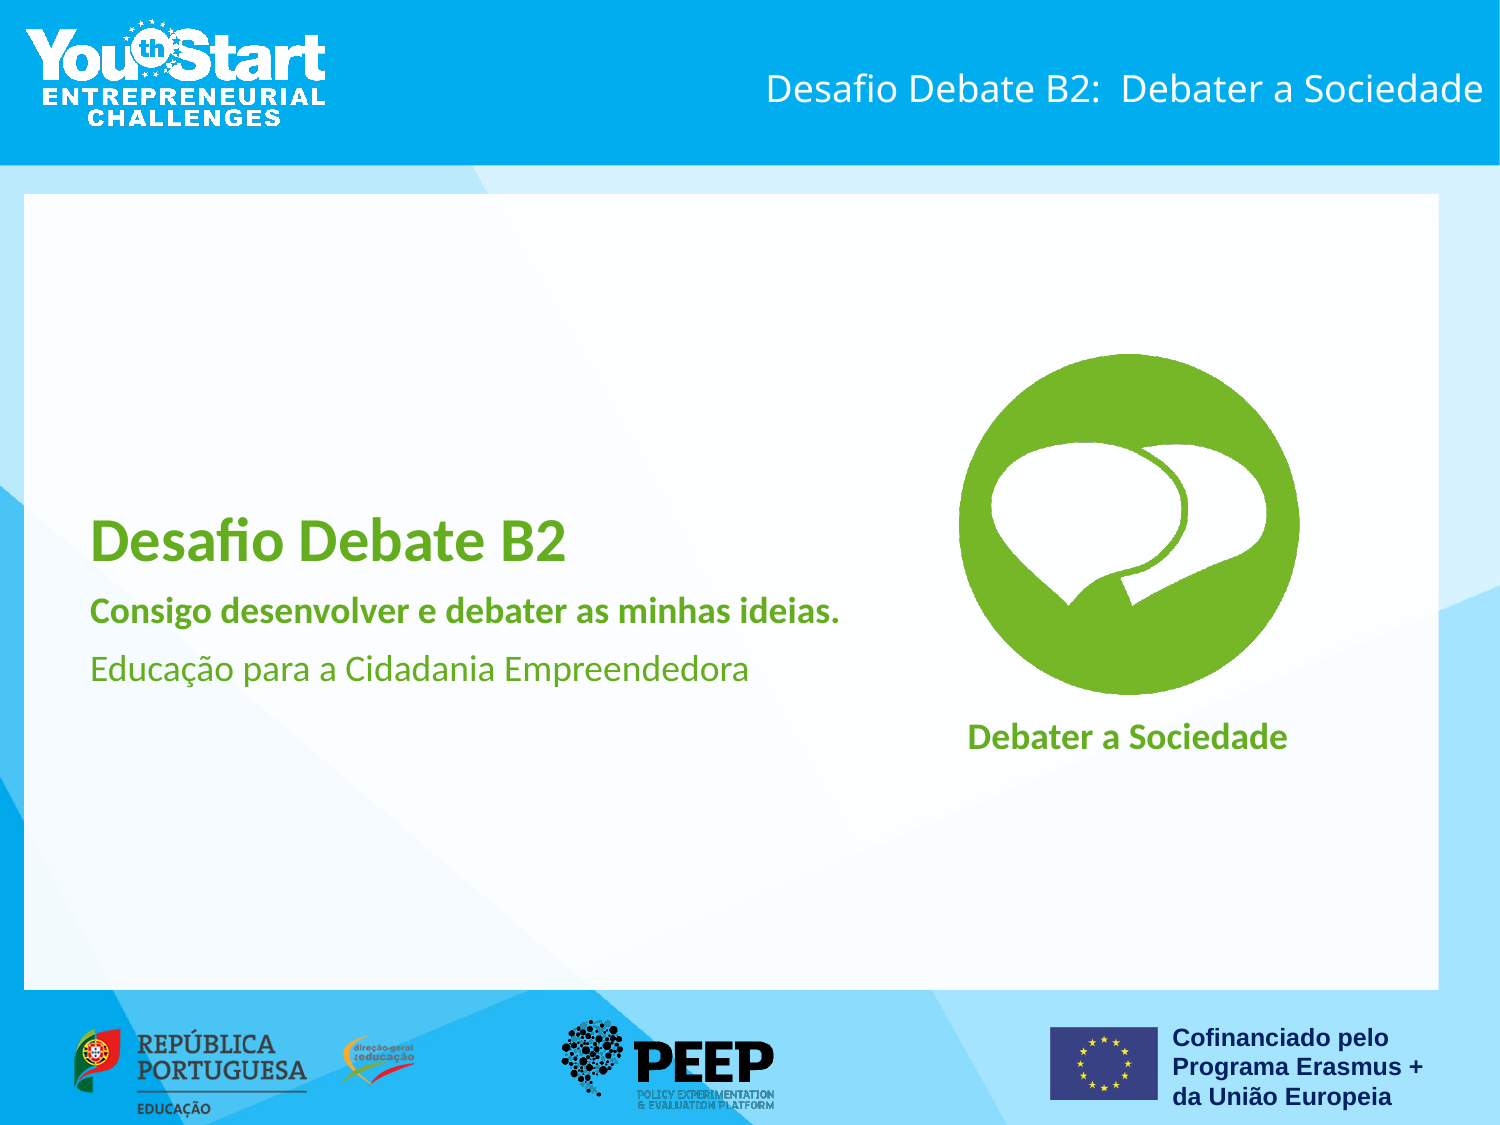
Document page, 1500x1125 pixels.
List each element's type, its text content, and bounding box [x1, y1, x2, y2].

text_box Desafio Debate B2: Debater a Sociedade [0, 0, 1500, 168]
picture [200, 89, 214, 104]
picture [222, 89, 234, 104]
picture [262, 89, 275, 104]
picture [0, 168, 1500, 1125]
picture [63, 89, 78, 104]
picture [103, 46, 137, 80]
picture [142, 89, 155, 104]
picture [161, 89, 175, 104]
picture [64, 46, 100, 80]
picture [168, 110, 180, 126]
picture [151, 110, 163, 126]
picture [901, 298, 1355, 753]
picture [78, 1078, 92, 1092]
picture [226, 110, 241, 126]
picture [129, 110, 146, 126]
text_box Cofinanciado pelo Programa Erasmus + da União Europeia [1157, 1013, 1469, 1119]
picture [204, 110, 219, 126]
picture [292, 89, 307, 104]
picture [109, 110, 124, 126]
picture [75, 1030, 120, 1082]
picture [89, 110, 103, 126]
picture [44, 89, 57, 104]
picture [83, 89, 98, 104]
picture [313, 89, 324, 104]
picture [240, 89, 255, 105]
text_box Desafio Debate B2 Consigo desenvolver e debater as minhas ideias. Educação para a Cidadania Empreendedora [75, 300, 919, 887]
picture [27, 30, 75, 79]
picture [211, 36, 270, 80]
text_box [22, 192, 1441, 992]
picture [186, 110, 199, 126]
picture [104, 89, 117, 104]
text_box Debater a Sociedade [820, 704, 1436, 765]
picture [247, 110, 260, 126]
picture [276, 36, 324, 80]
picture [132, 29, 210, 81]
picture [181, 89, 194, 104]
picture [123, 89, 136, 104]
picture [266, 110, 279, 126]
